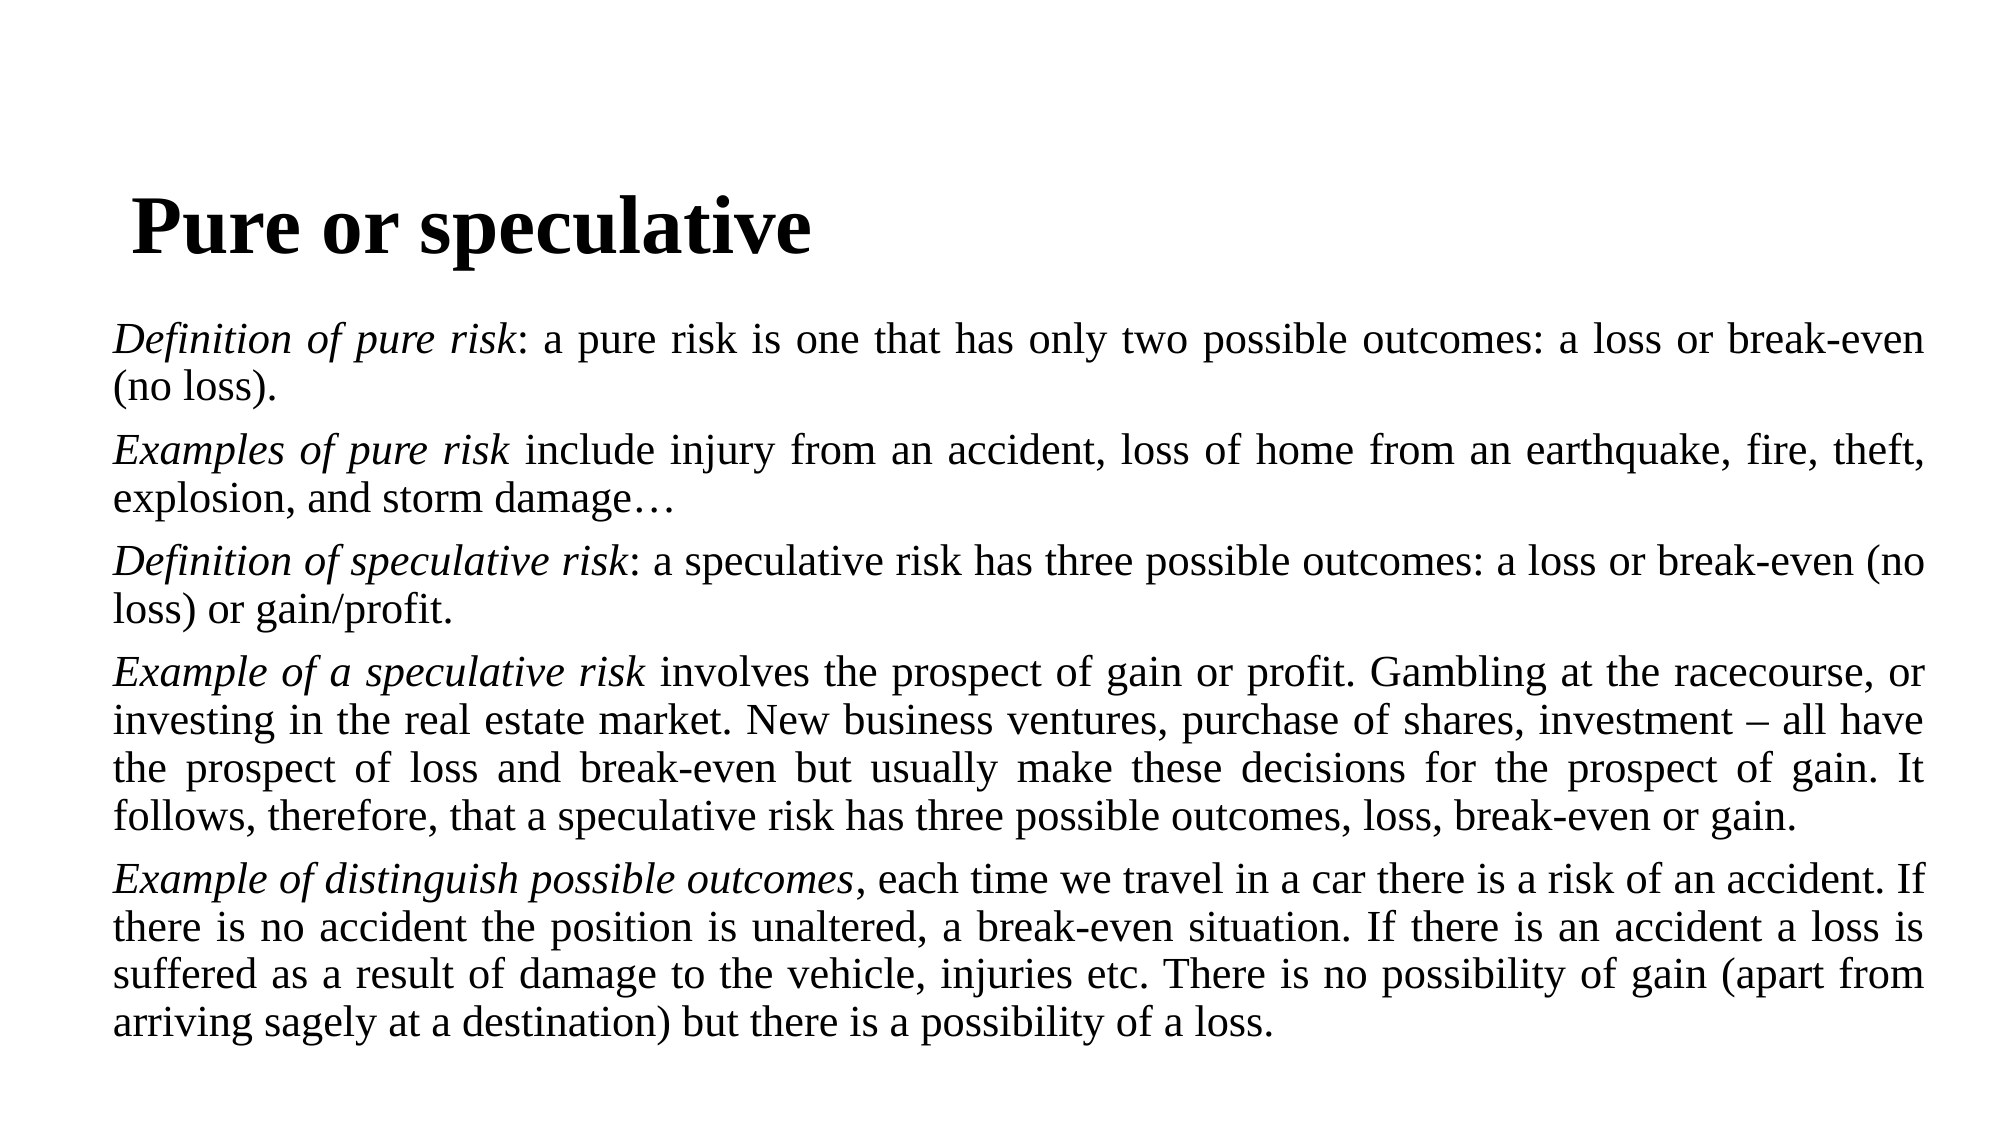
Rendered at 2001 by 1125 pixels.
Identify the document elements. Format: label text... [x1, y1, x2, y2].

list Definition of pure risk: a pure risk is one that has only two possible outcomes: a loss or break-even (no loss). Examples of pure risk include injury from an accident, loss of home from an earthquake, fire, theft, explosion, and storm damage… Definition of speculative risk: a speculative risk has three possible outcomes: a loss or break-even (no loss) or gain/profit. Example of a speculative risk involves the prospect of gain or profit. Gambling at the racecourse, or investing in the real estate market. New business ventures, purchase of shares, investment – all have the prospect of loss and break-even but usually make these decisions for the prospect of gain. It follows, therefore, that a speculative risk has three possible outcomes, loss, break-even or gain. Example of distinguish possible outcomes, each time we travel in a car there is a risk of an accident. If there is no accident the position is unaltered, a break-even situation. If there is an accident a loss is suffered as a result of damage to the vehicle, injuries etc. There is no possibility of gain (apart from arriving sagely at a destination) but there is a possibility of a loss. [97, 307, 1944, 1071]
title Pure or speculative [116, 155, 1917, 298]
